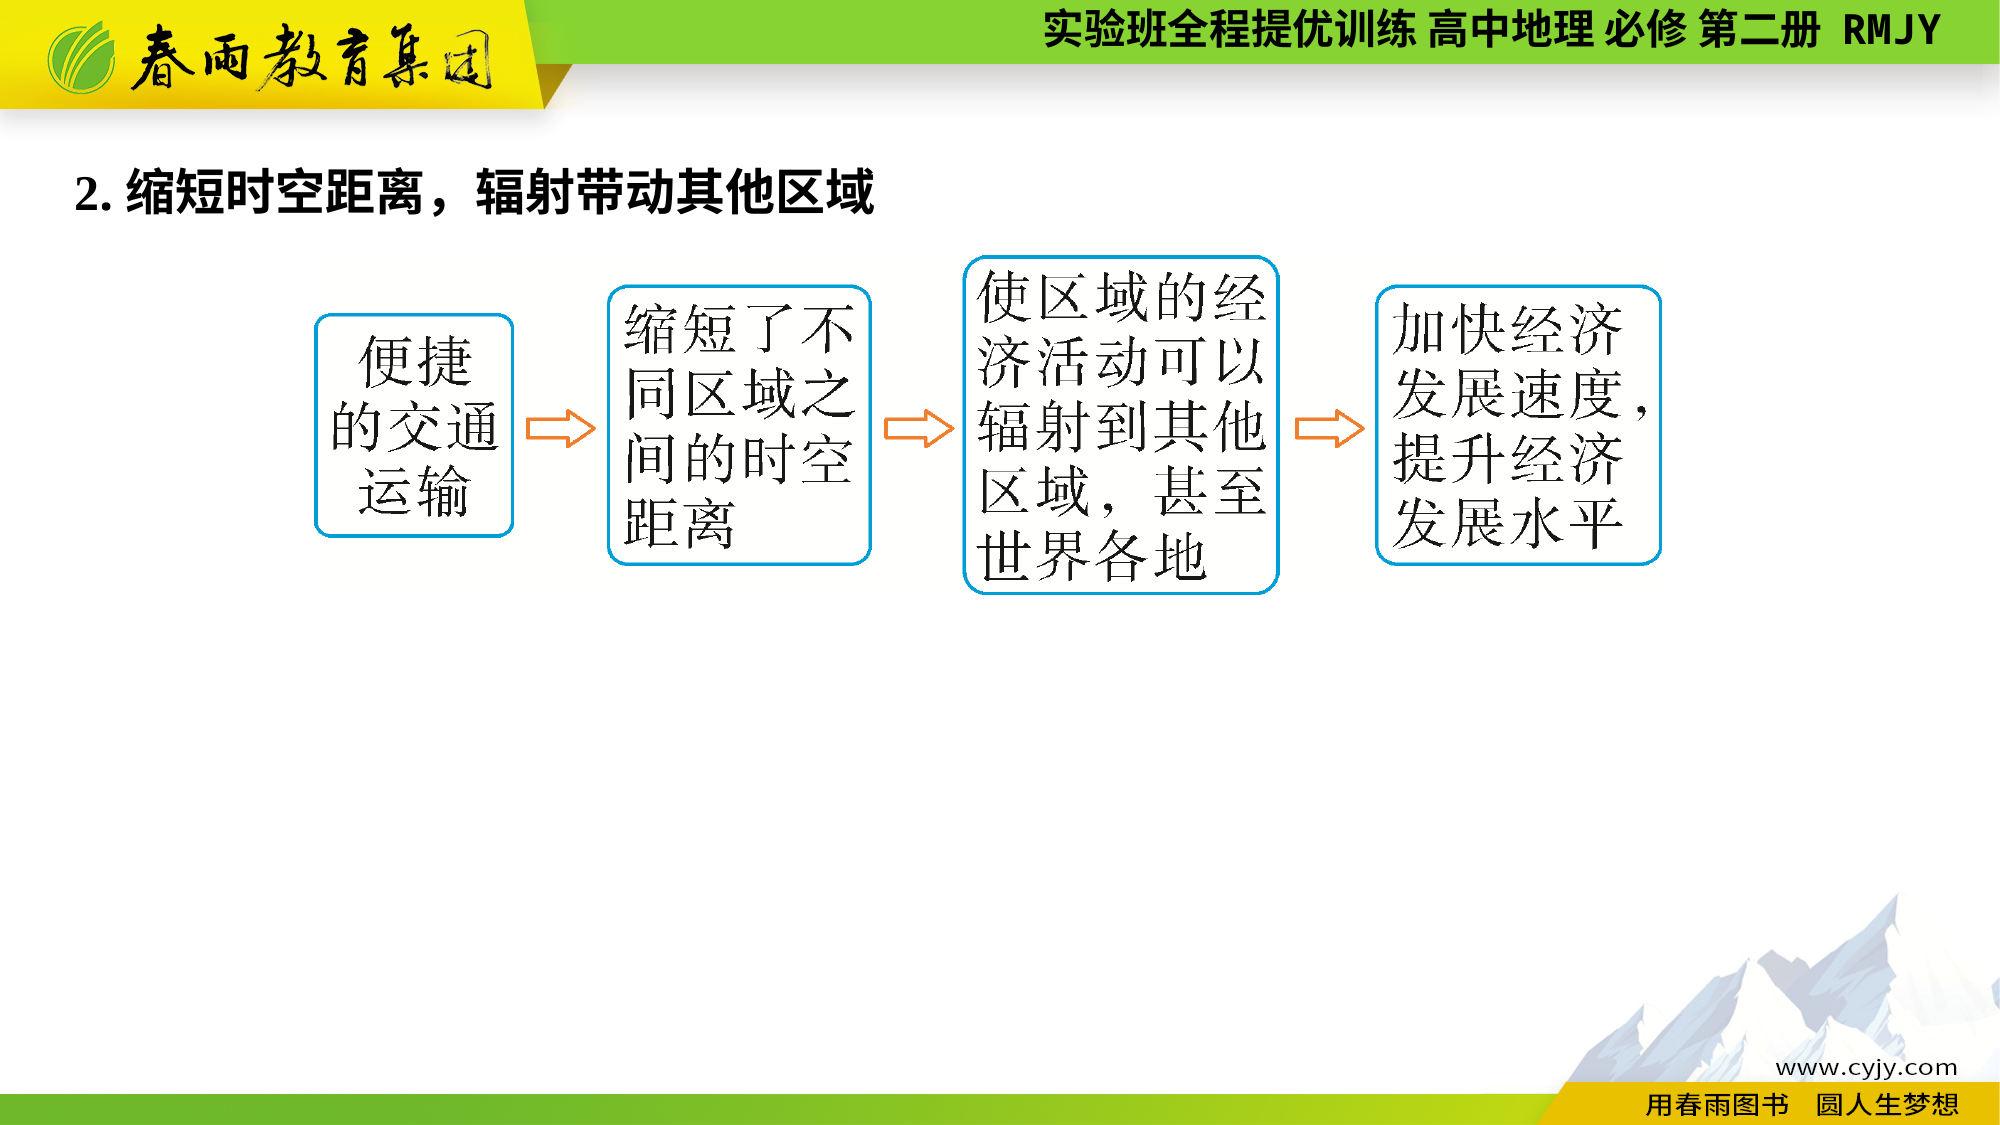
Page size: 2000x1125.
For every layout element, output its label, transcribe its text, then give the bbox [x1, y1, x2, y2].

list 2.缩短时空距离，辐射带动其他区域 [59, 122, 1944, 217]
picture [0, 0, 2000, 1125]
